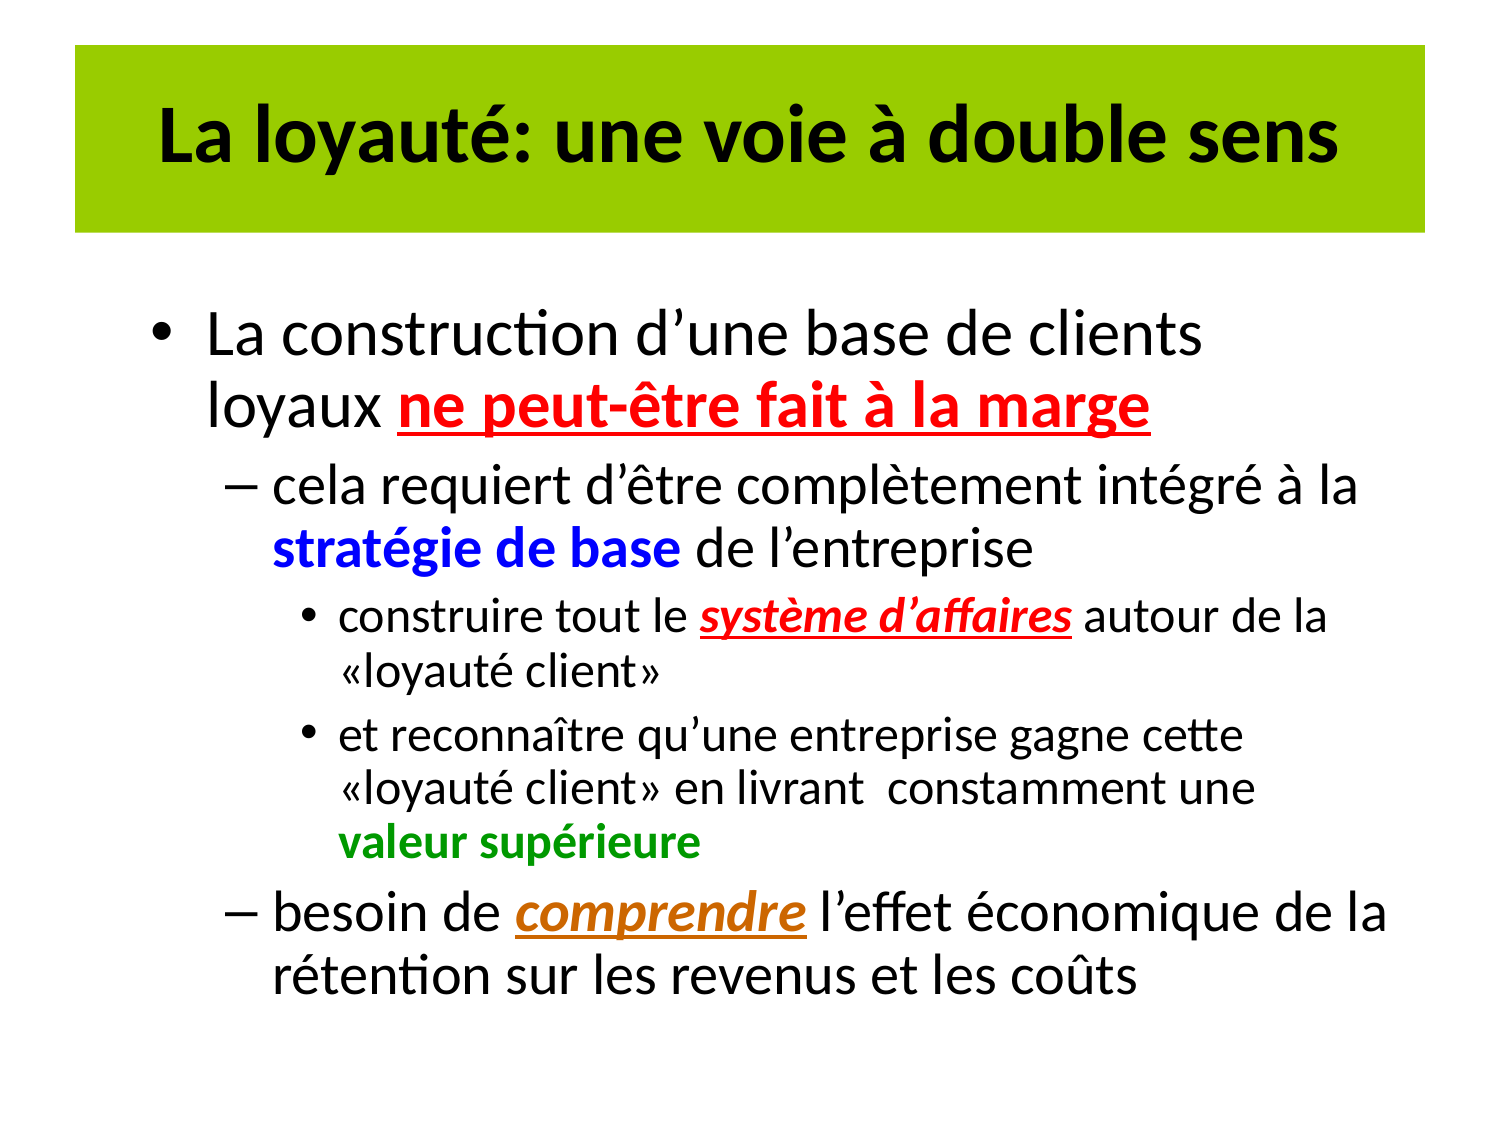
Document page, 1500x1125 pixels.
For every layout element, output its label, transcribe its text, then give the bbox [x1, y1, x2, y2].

list La construction d’une base de clients loyaux ne peut-être fait à la marge cela requiert d’être complètement intégré à la stratégie de base de l’entreprise construire tout le système d’affaires autour de la «loyauté client» et reconnaître qu’une entreprise gagne cette «loyauté client» en livrant constamment une valeur supérieure besoin de comprendre l’effet économique de la rétention sur les revenus et les coûts [135, 290, 1407, 1033]
title La loyauté: une voie à double sens [75, 45, 1425, 233]
